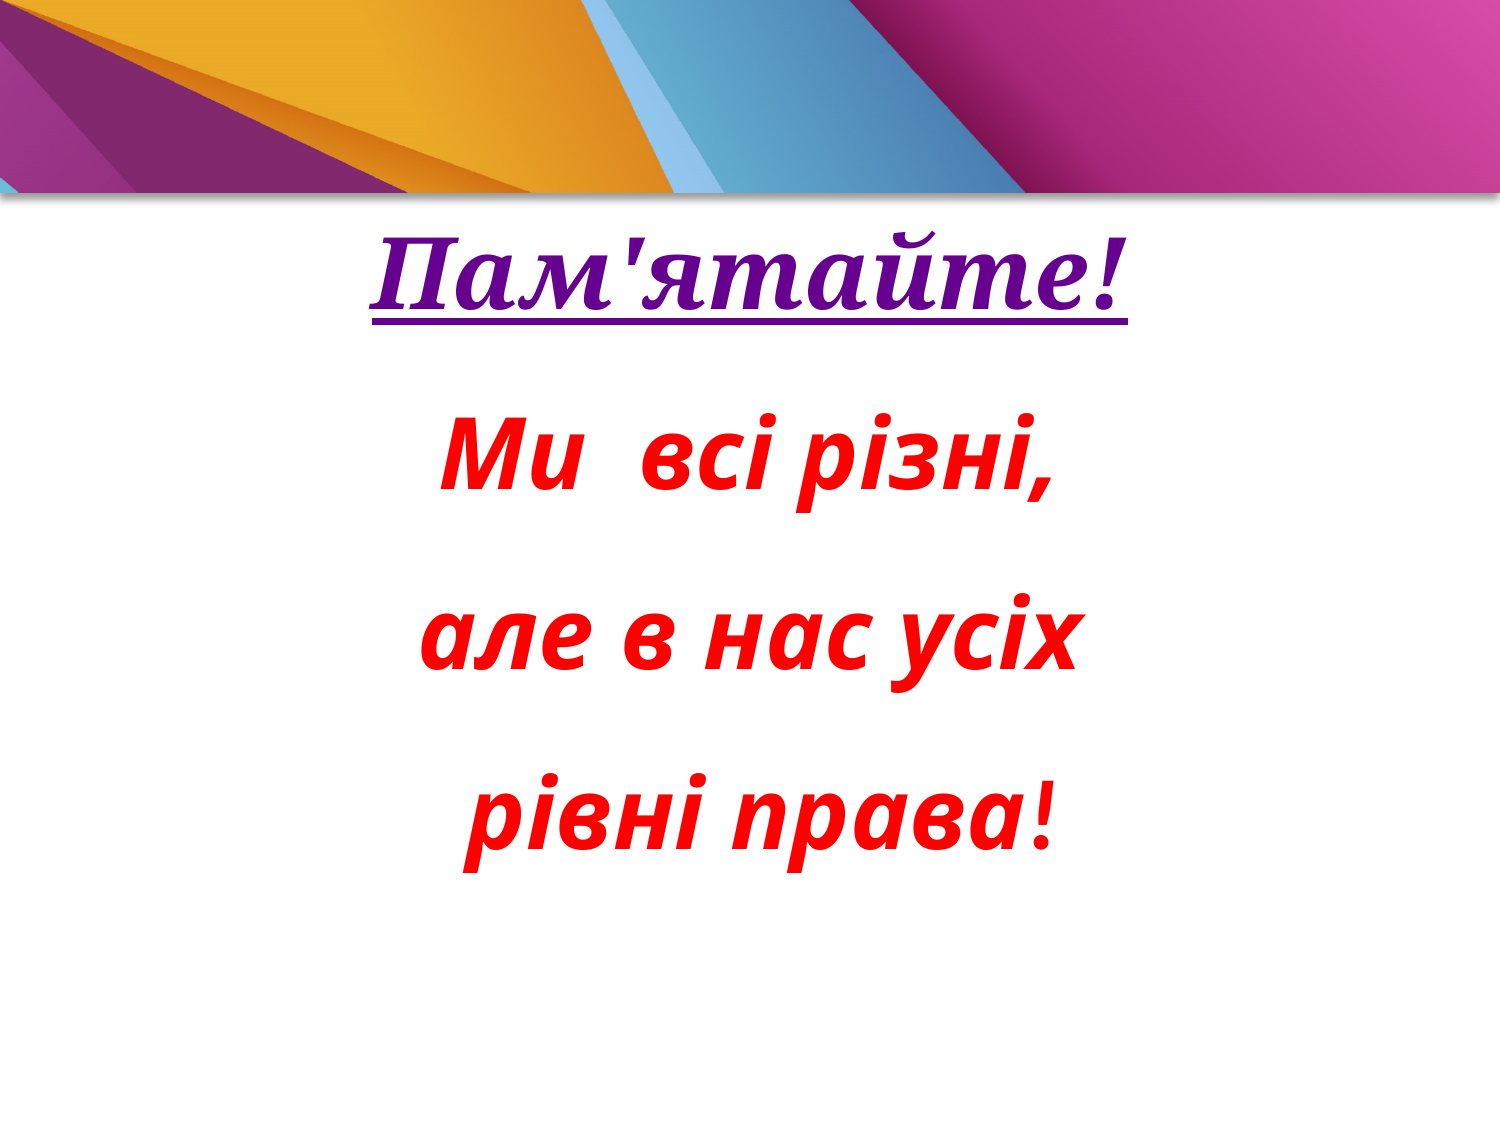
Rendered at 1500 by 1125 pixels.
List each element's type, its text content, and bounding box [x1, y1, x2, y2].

picture [0, 0, 1500, 193]
list Пам'ятайте! Ми всі різні, але в нас усіх рівні права! [103, 142, 1397, 1014]
